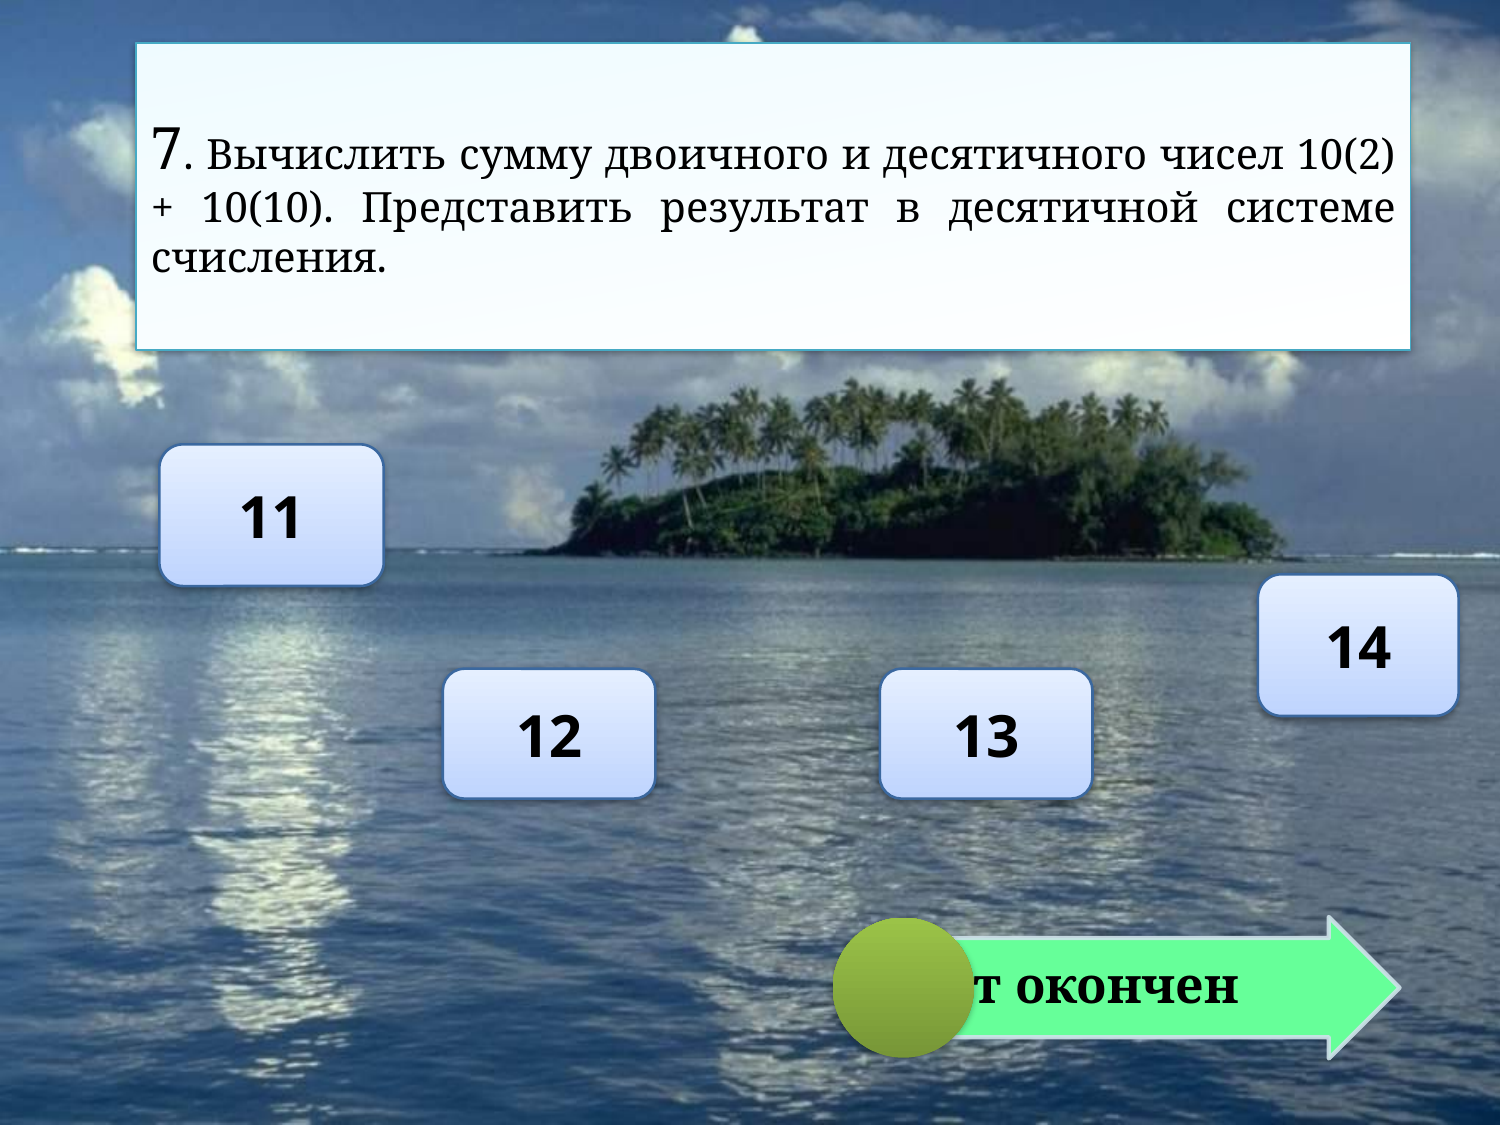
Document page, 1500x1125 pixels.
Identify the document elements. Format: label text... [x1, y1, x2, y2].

text_box 11 [158, 443, 385, 587]
text_box 13 [879, 667, 1094, 800]
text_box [832, 916, 1400, 1059]
text_box 14 [1257, 573, 1460, 717]
title 7. Вычислить сумму двоичного и десятичного чисел 10(2) + 10(10). Представить результат в десятичной системе счисления. [135, 42, 1411, 351]
text_box 12 [441, 667, 657, 800]
picture [0, 0, 1500, 1125]
